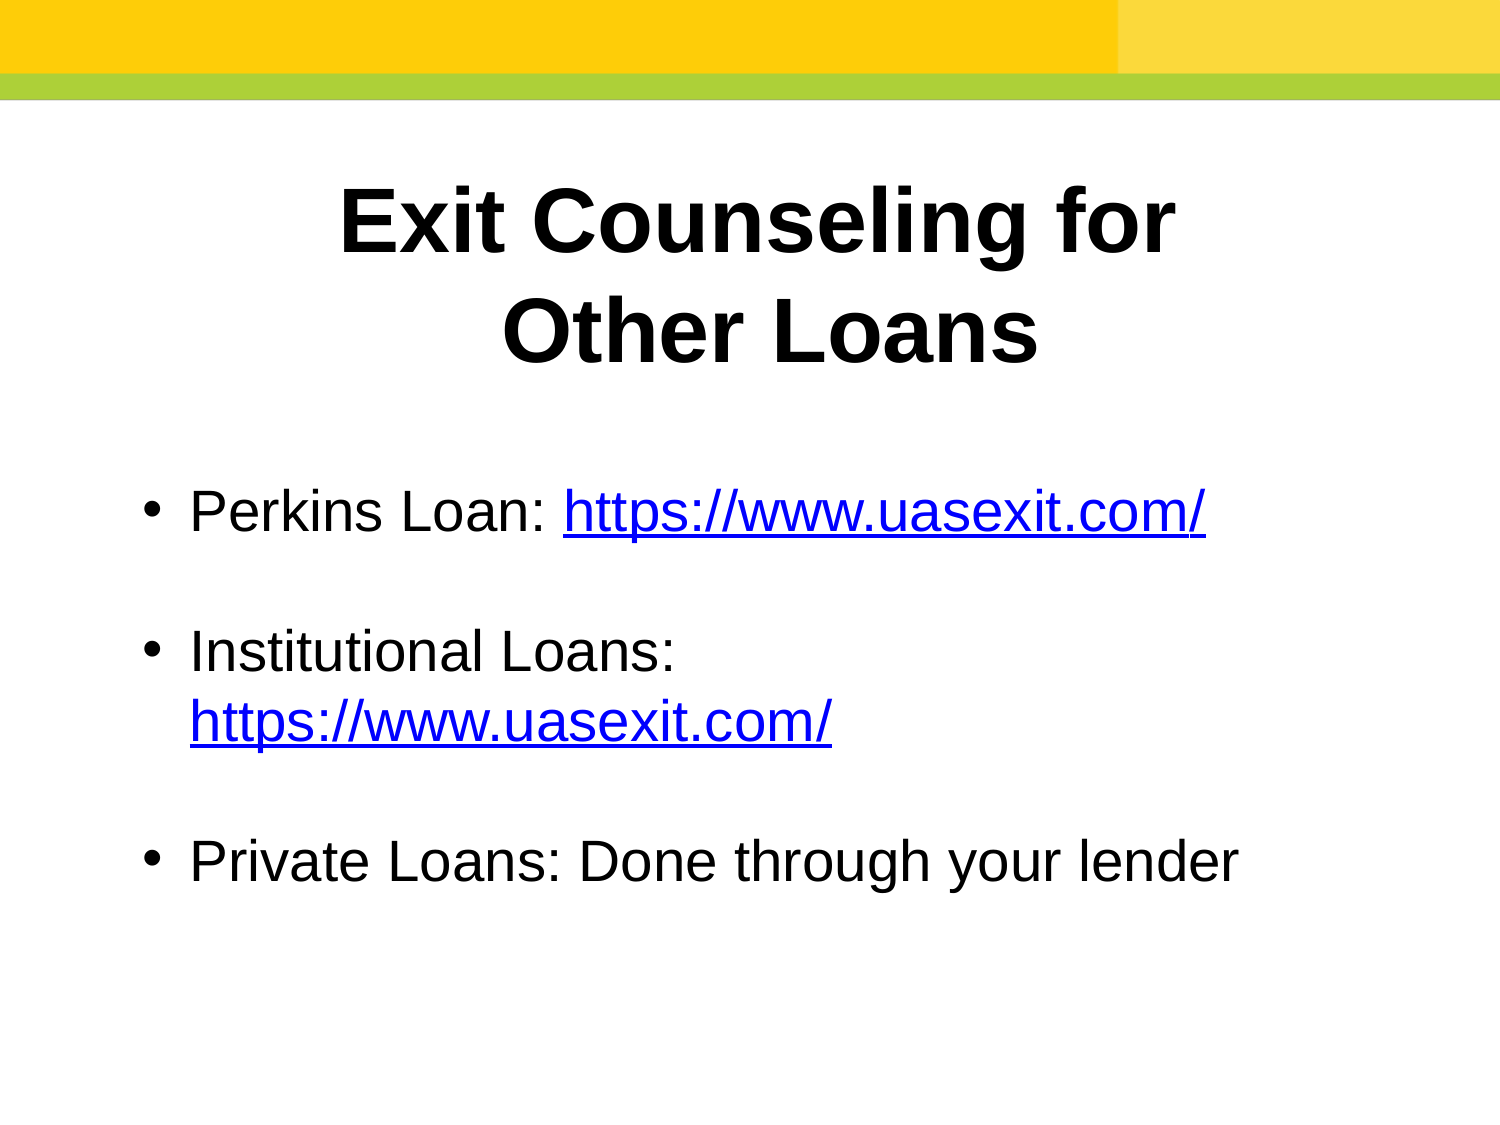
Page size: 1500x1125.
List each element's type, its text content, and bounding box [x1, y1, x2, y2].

text_box Exit Counseling for Other Loans [89, 153, 1429, 388]
picture [0, 0, 1500, 1125]
text_box Perkins Loan: https://www.uasexit.com/ Institutional Loans: https://www.uasexit.com/ Private Loans: Done through your lender [128, 465, 1318, 901]
